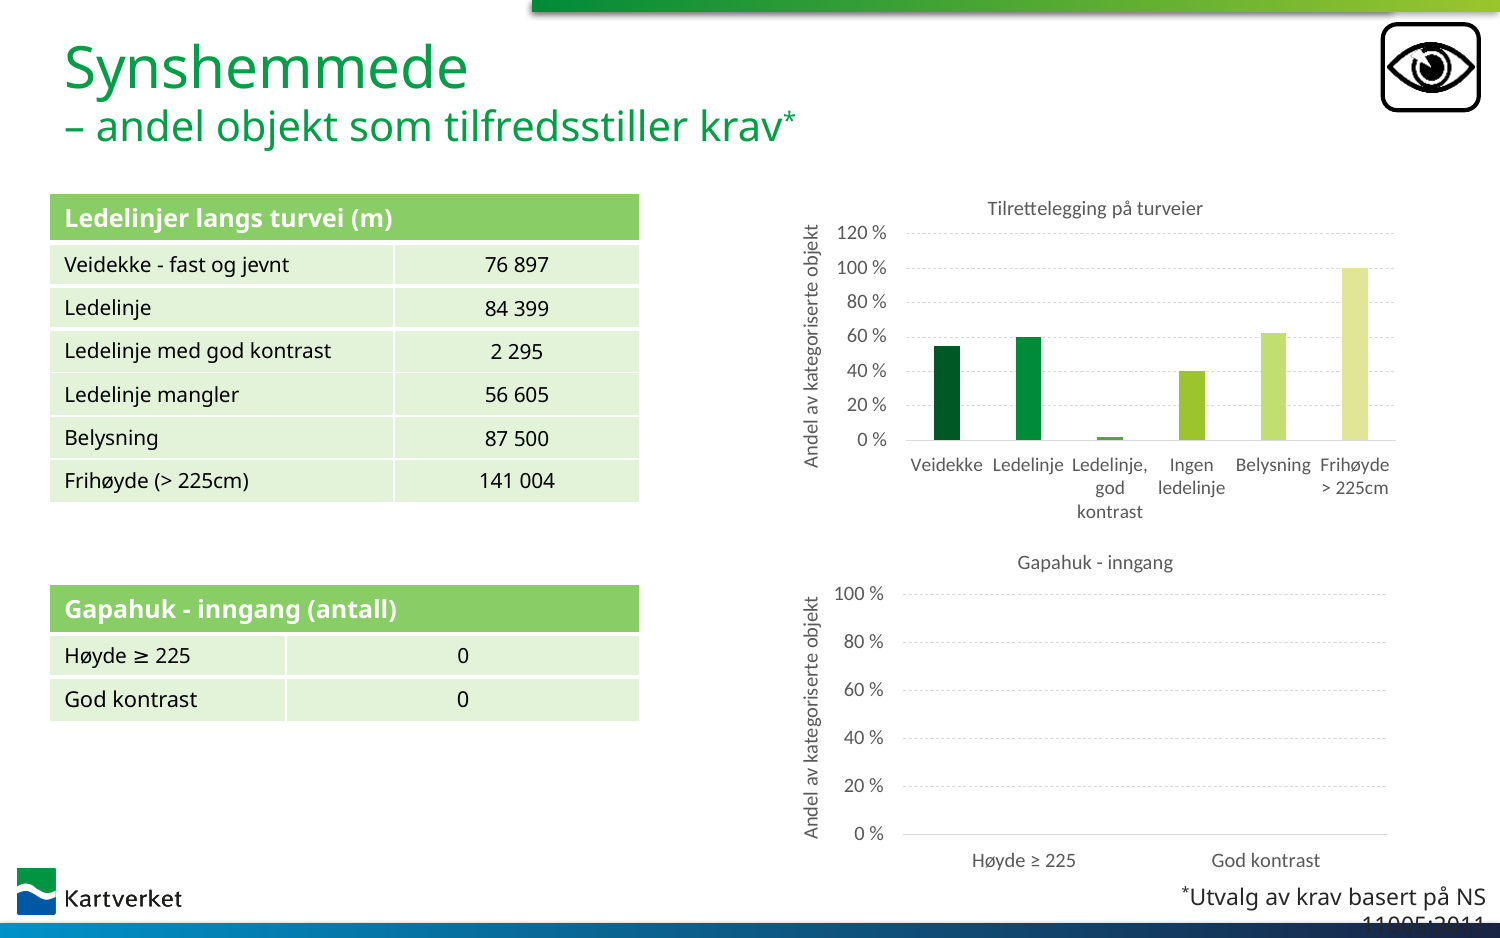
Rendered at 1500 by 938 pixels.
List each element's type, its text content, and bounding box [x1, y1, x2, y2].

table_header Ledelinjer langs turvei (m) [50, 194, 639, 240]
table_cell 56 605 [395, 373, 639, 415]
table_cell God kontrast [50, 679, 285, 721]
table_cell Belysning [50, 417, 393, 458]
table_cell 141 004 [395, 460, 639, 502]
table_cell Høyde ≥ 225 [50, 636, 285, 675]
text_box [1382, 24, 1480, 111]
text_box Synshemmede – andel objekt som tilfredsstiller krav* [49, 24, 1431, 158]
picture [791, 187, 1400, 526]
table_cell 84 399 [395, 288, 639, 327]
table_cell 0 [287, 636, 639, 675]
table_cell Ledelinje [50, 288, 393, 327]
table_cell 2 295 [395, 331, 639, 372]
picture [791, 541, 1400, 880]
table_cell 76 897 [395, 245, 639, 284]
text_box *Utvalg av krav basert på NS 11005:2011 [1068, 873, 1500, 938]
table_cell Ledelinje med god kontrast [50, 331, 393, 372]
table_cell 0 [287, 679, 639, 721]
table_cell Veidekke - fast og jevnt [50, 245, 393, 284]
table_cell Frihøyde (> 225cm) [50, 460, 393, 502]
table_cell Ledelinje mangler [50, 373, 393, 415]
table_cell 87 500 [395, 417, 639, 458]
table_header Gapahuk - inngang (antall) [50, 585, 639, 632]
